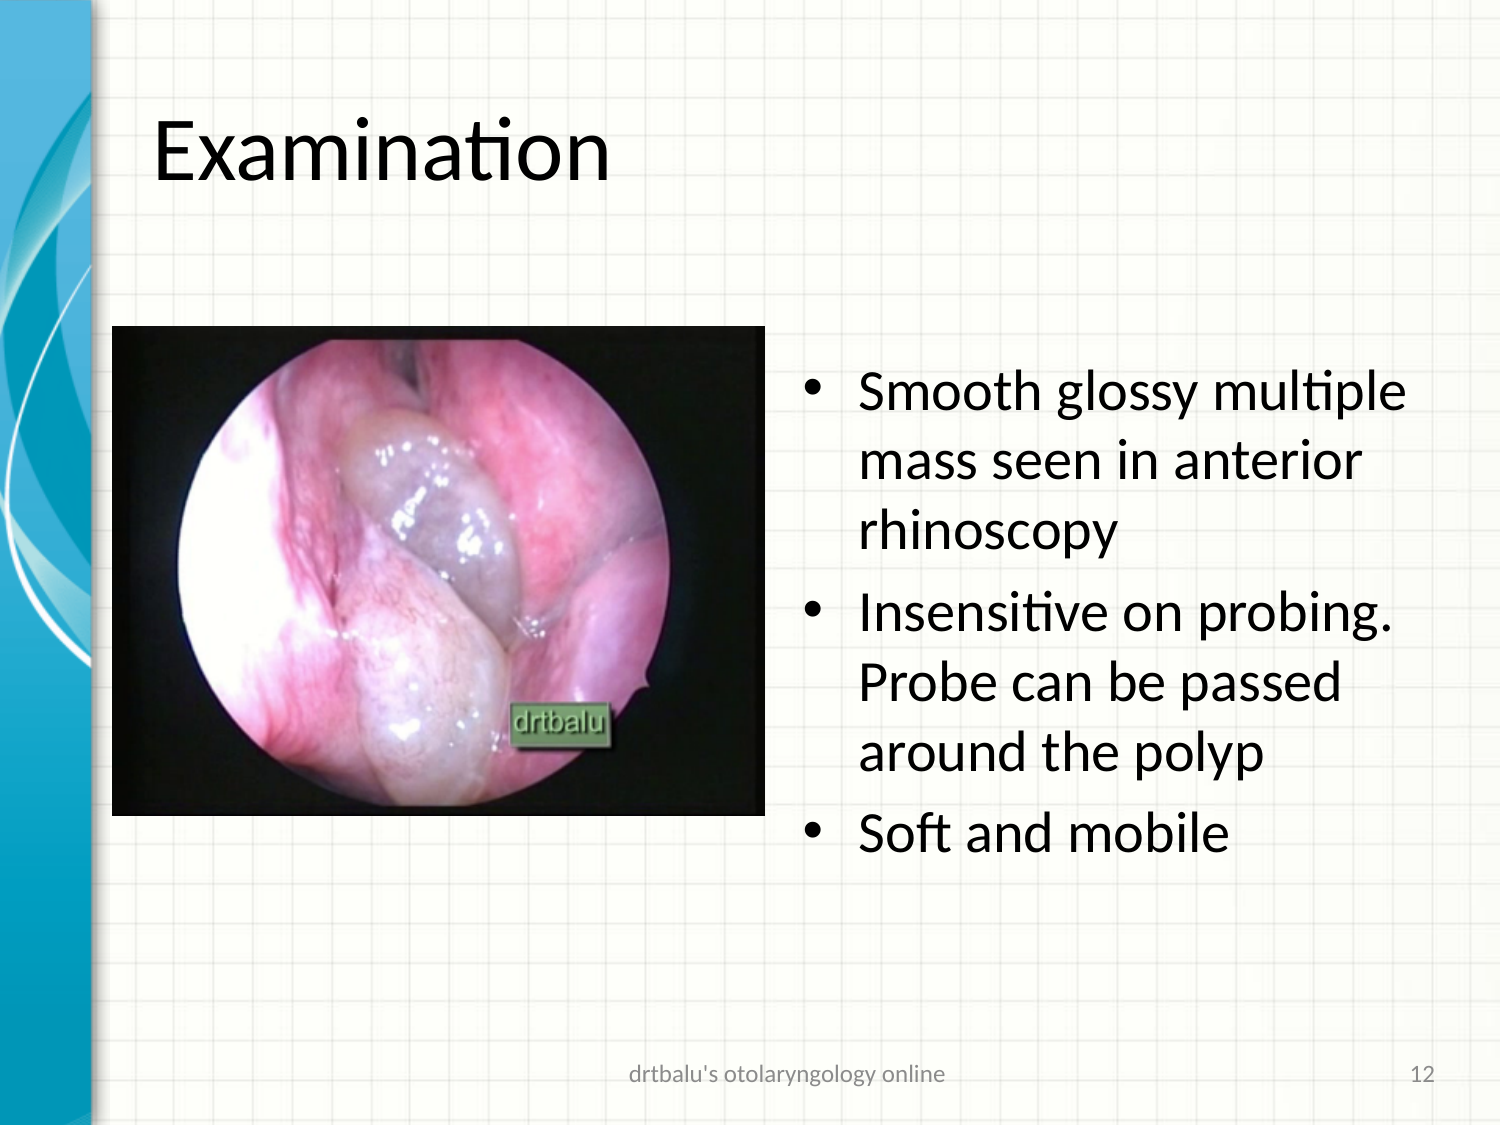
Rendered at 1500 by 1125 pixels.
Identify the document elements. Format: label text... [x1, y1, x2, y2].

title Examination [138, 50, 1438, 238]
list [111, 326, 765, 816]
footer drtbalu's otolaryngology online [549, 1042, 1025, 1103]
slide_number 12 [1100, 1042, 1450, 1103]
list Smooth glossy multiple mass seen in anterior rhinoscopy Insensitive on probing. Probe can be passed around the polyp Soft and mobile [787, 344, 1465, 1025]
picture [0, 0, 1500, 1125]
